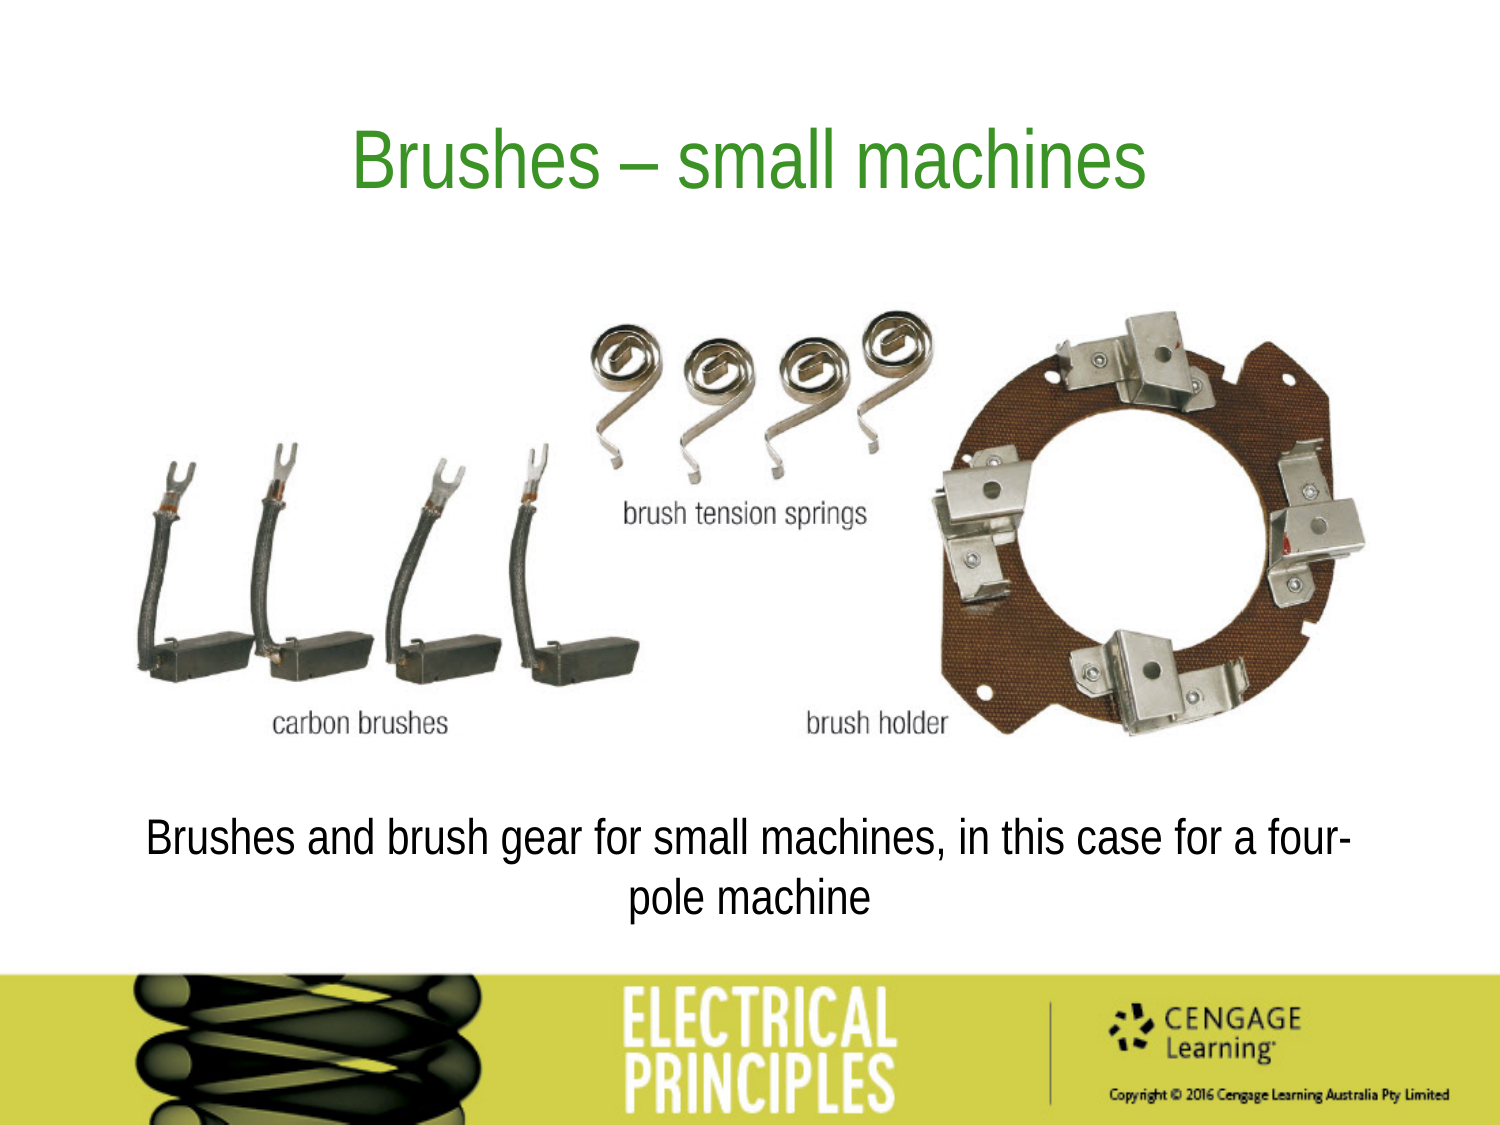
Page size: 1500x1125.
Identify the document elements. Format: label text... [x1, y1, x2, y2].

text_box Brushes and brush gear for small machines, in this case for a four-pole machine [100, 797, 1400, 932]
text_box Brushes – small machines [0, 0, 1500, 207]
picture [0, 207, 1500, 1125]
